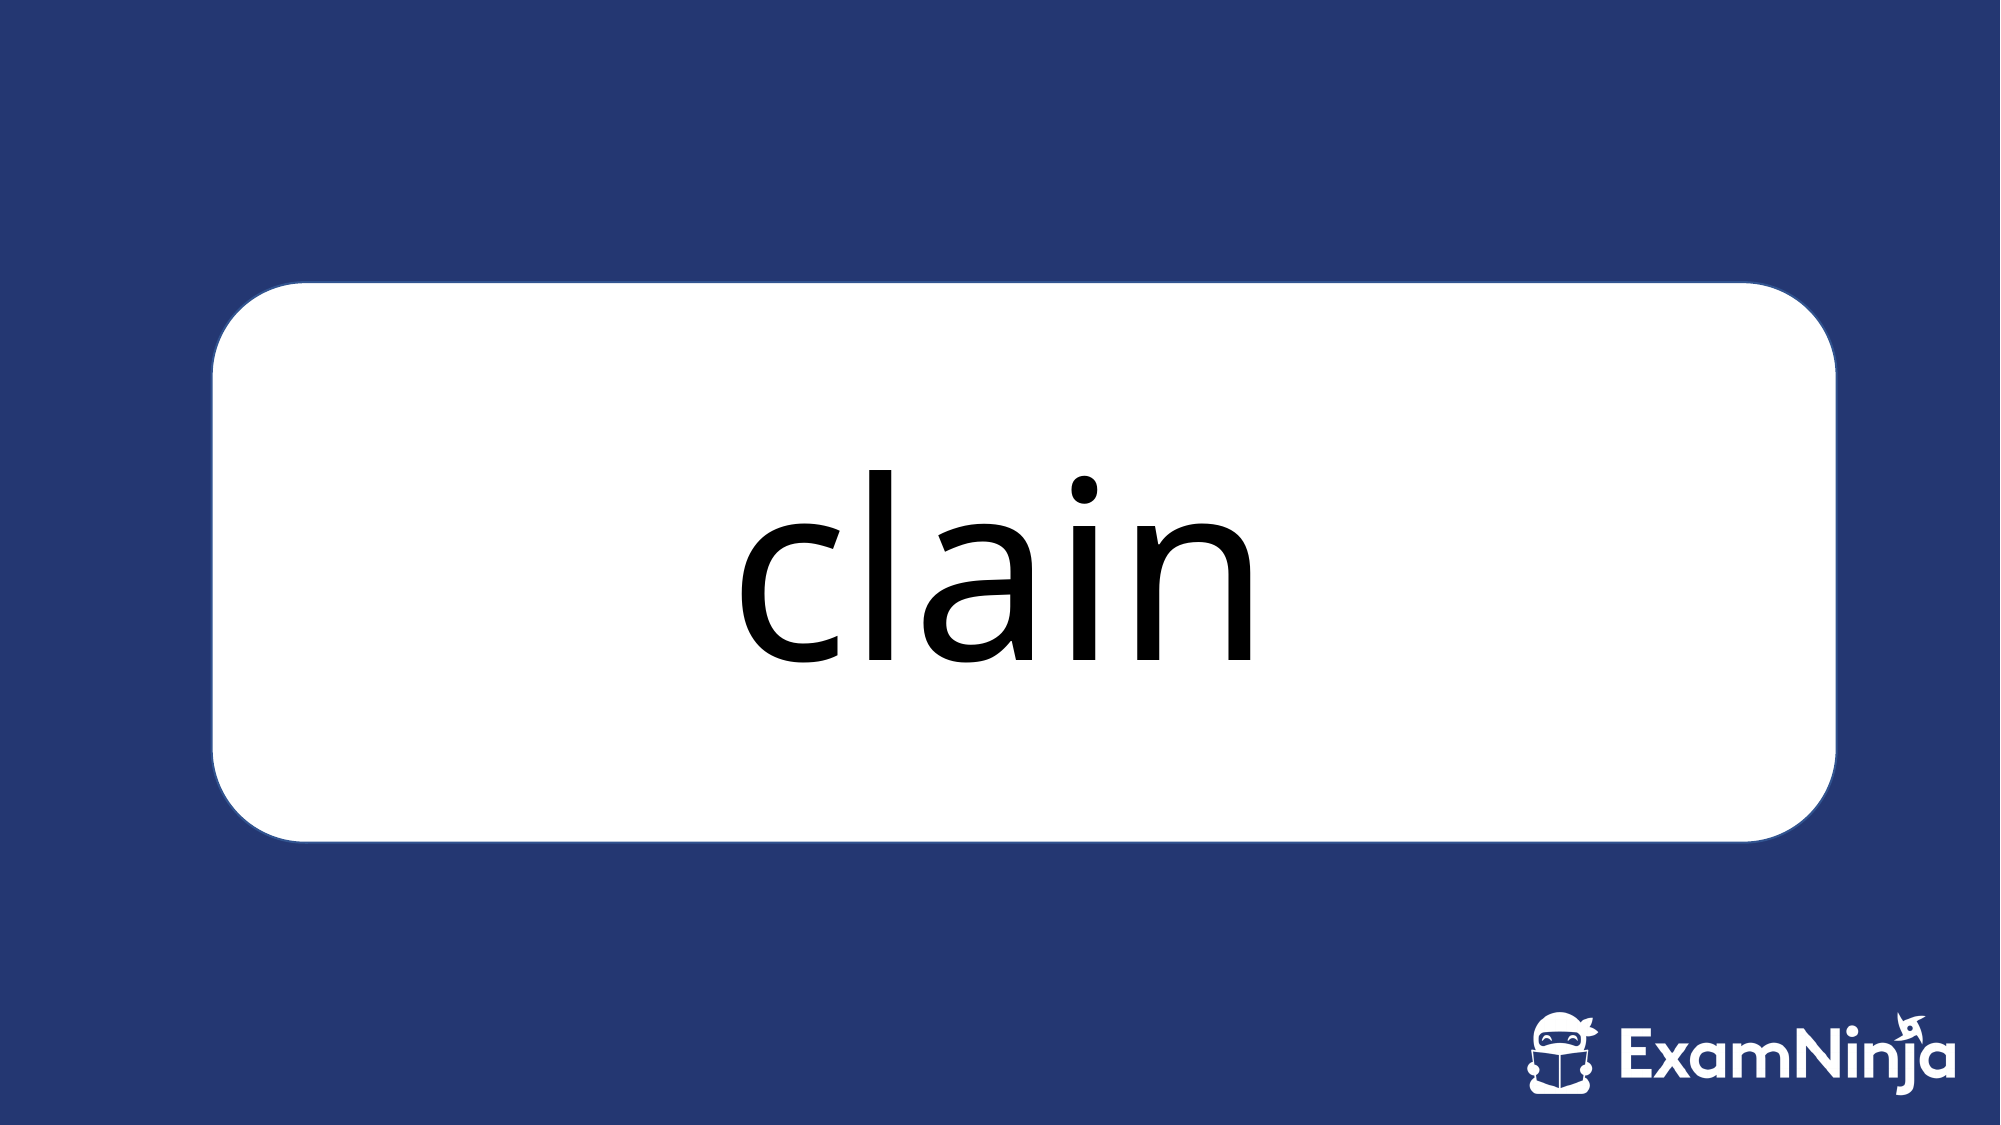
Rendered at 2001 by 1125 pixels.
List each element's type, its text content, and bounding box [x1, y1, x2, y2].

text_box clain [143, 403, 1857, 719]
text_box [210, 281, 1838, 403]
picture [1501, 1003, 1979, 1102]
text_box [210, 719, 1838, 844]
